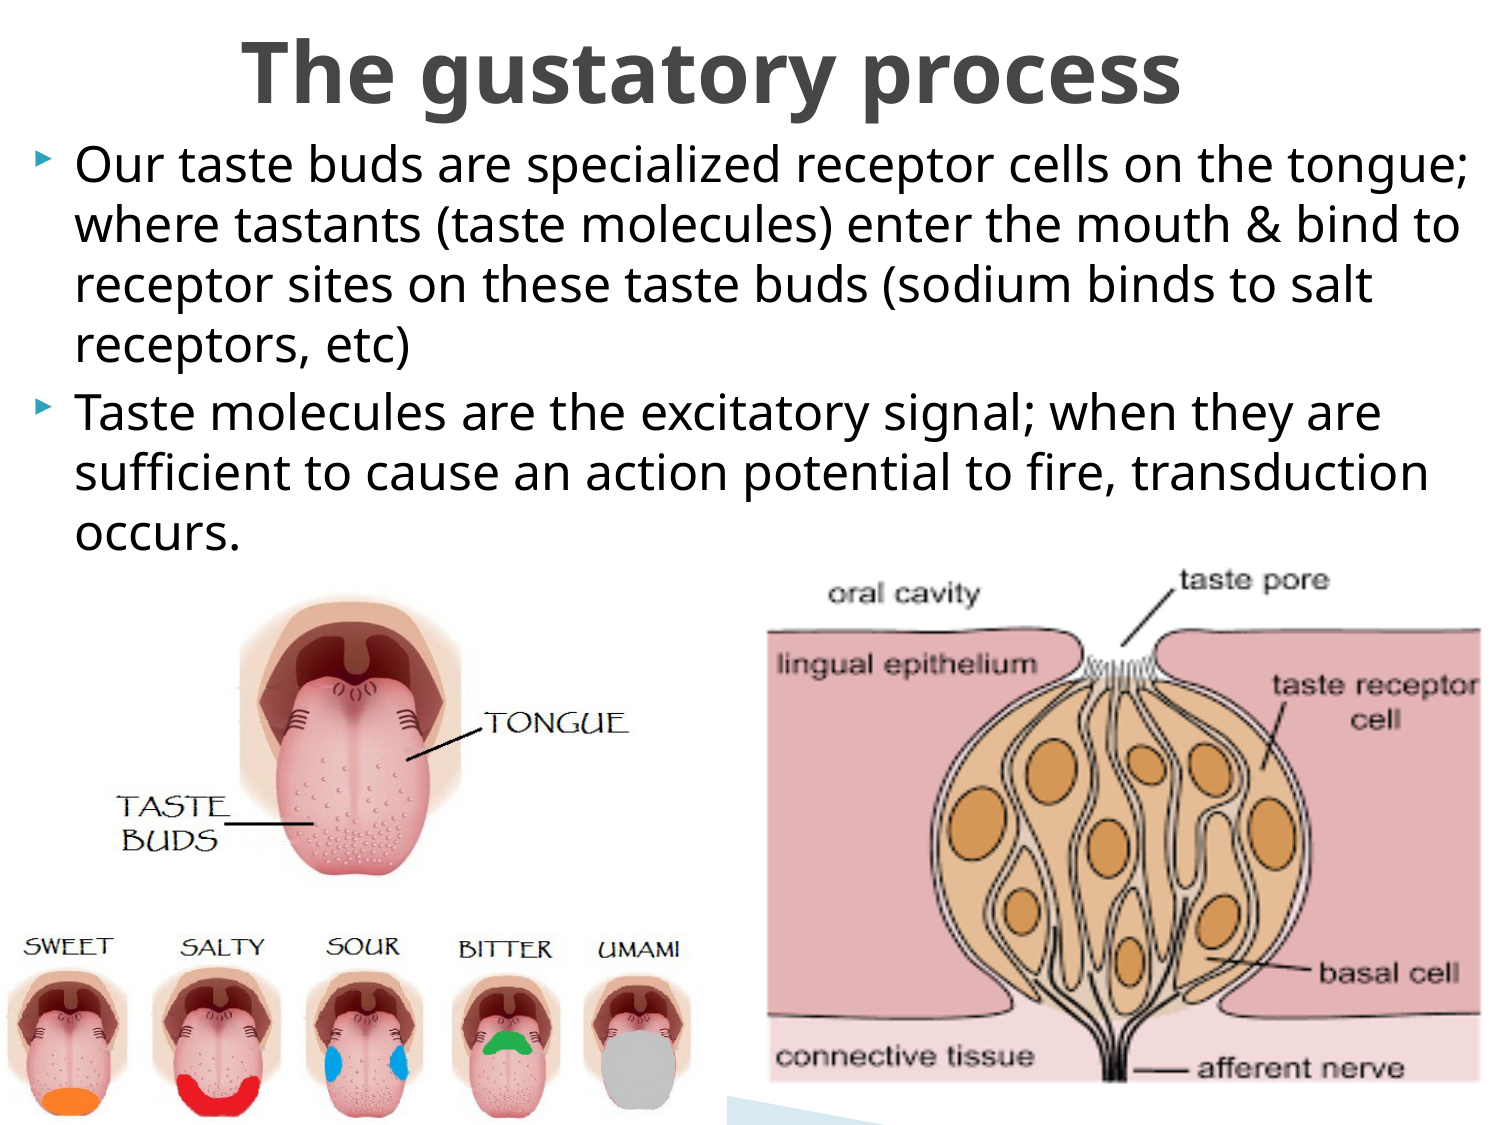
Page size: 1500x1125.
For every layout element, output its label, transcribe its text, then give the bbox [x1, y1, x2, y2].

text_box [25, 0, 1157, 500]
picture [0, 587, 727, 1125]
picture [749, 555, 1500, 1098]
title The gustatory process [1157, 0, 1388, 125]
list Our taste buds are specialized receptor cells on the tongue; where tastants (taste molecules) enter the mouth & bind to receptor sites on these taste buds (sodium binds to salt receptors, etc) Taste molecules are the excitatory signal; when they are sufficient to cause an action potential to fire, transduction occurs. [0, 125, 1500, 868]
